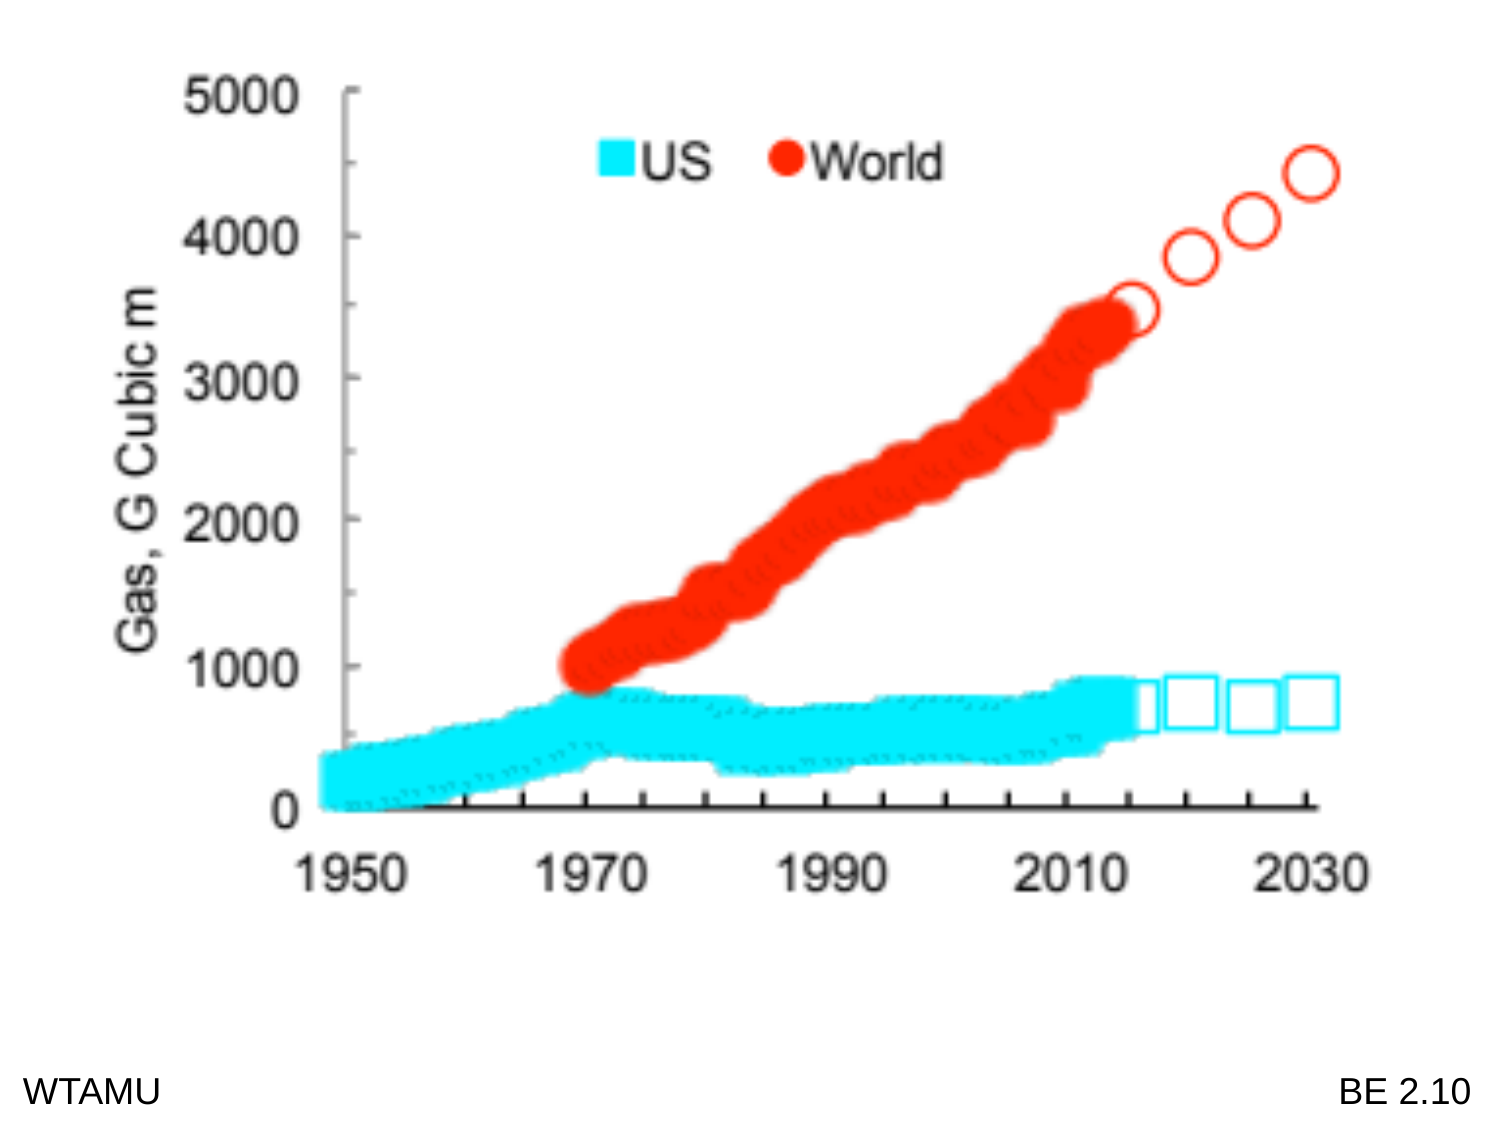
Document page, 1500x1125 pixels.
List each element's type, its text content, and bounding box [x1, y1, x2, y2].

picture [96, 44, 1405, 979]
text_box WTAMU [15, 1060, 170, 1120]
text_box BE 2.10 [1292, 1060, 1479, 1120]
